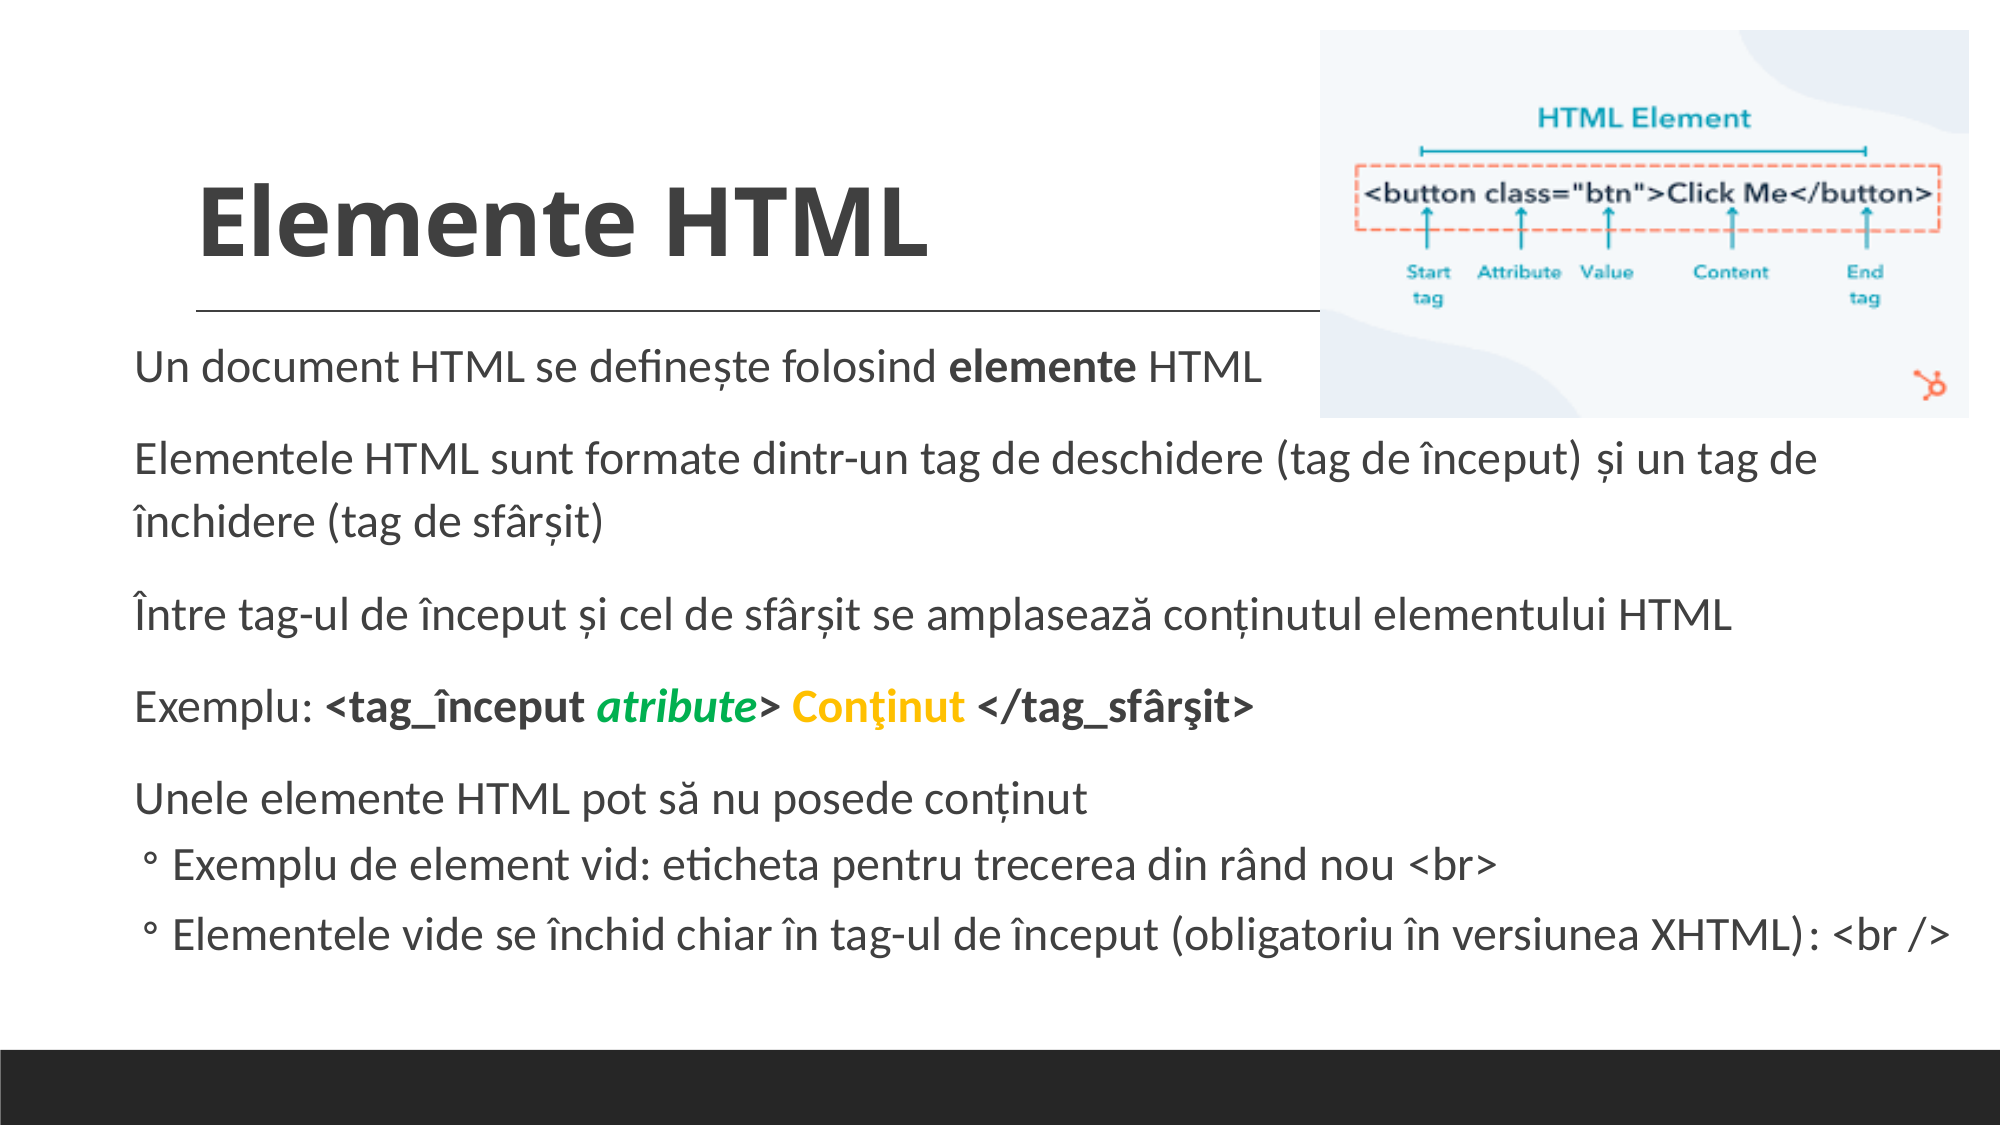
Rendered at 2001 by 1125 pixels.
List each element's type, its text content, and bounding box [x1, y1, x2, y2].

title Elemente HTML [180, 47, 1316, 285]
list Un document HTML se defineşte folosind elemente HTML Elementele HTML sunt formate dintr-un tag de deschidere (tag de început) şi un tag de închidere (tag de sfârşit) Între tag-ul de început şi cel de sfârşit se amplasează conţinutul elementului HTML Exemplu: <tag_început atribute> Conţinut </tag_sfârşit> Unele elemente HTML pot să nu posede conţinut Exemplu de element vid: eticheta pentru trecerea din rând nou <br> Elementele vide se închid chiar în tag-ul de început (obligatoriu în versiunea XHTML): <br /> [104, 320, 1969, 1033]
picture [1319, 30, 1969, 419]
